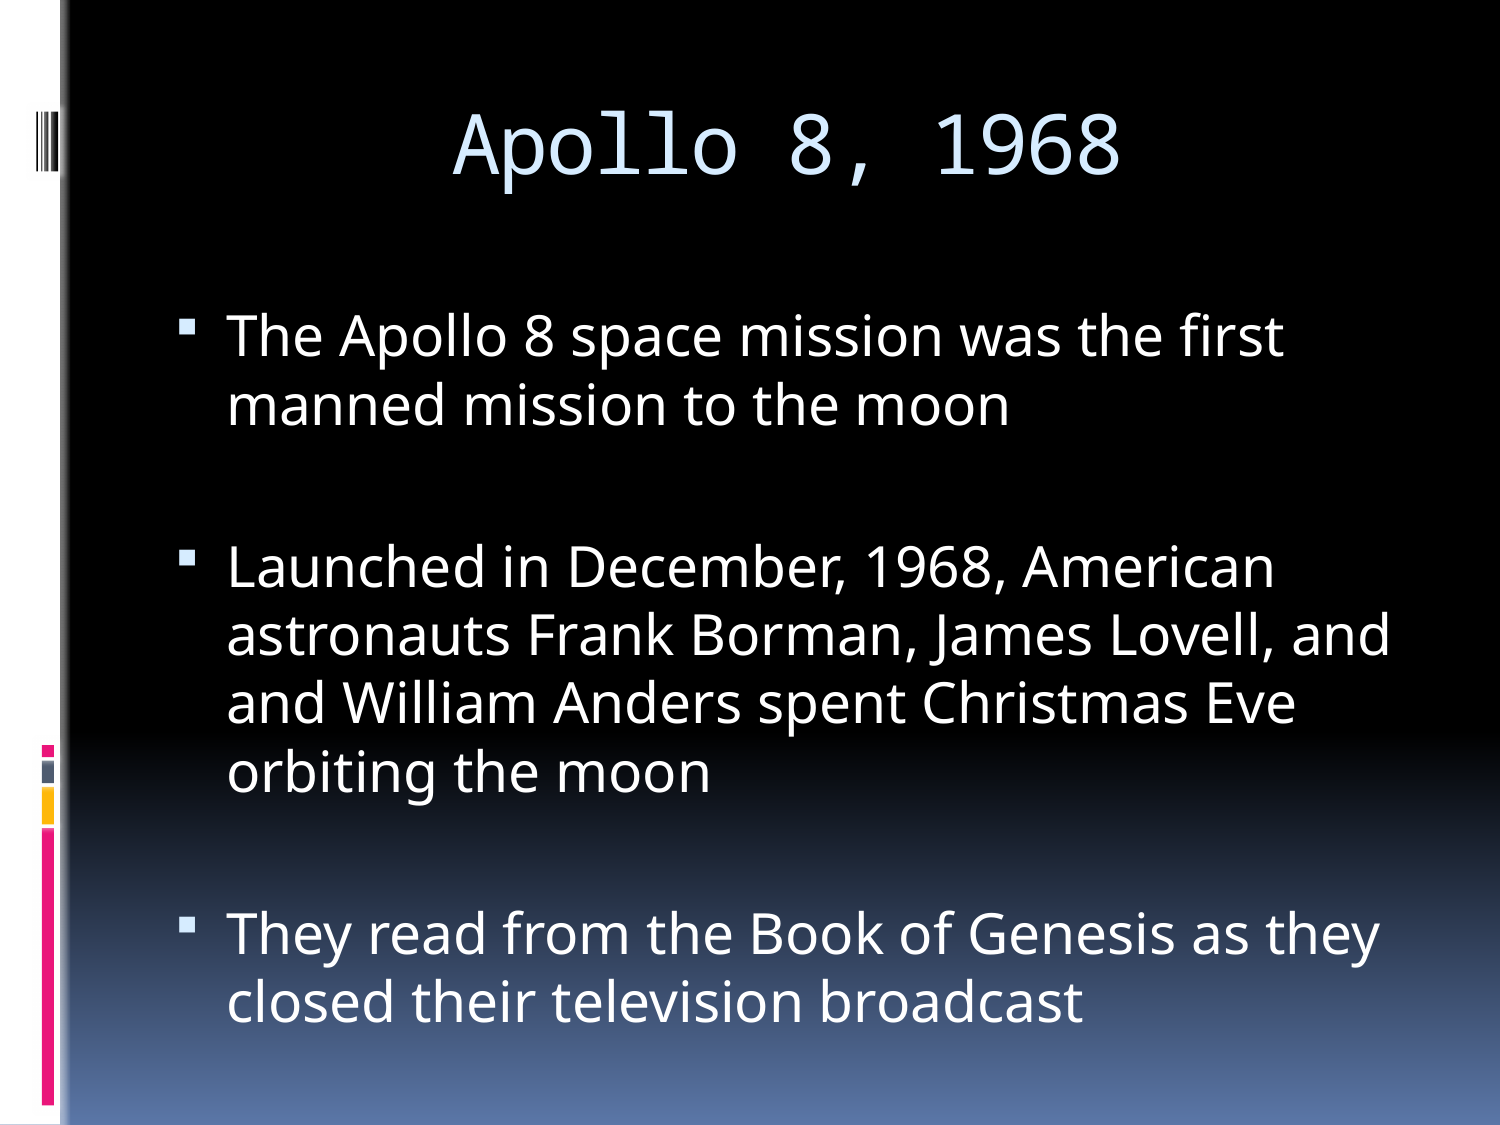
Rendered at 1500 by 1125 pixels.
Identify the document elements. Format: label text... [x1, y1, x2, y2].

list The Apollo 8 space mission was the first manned mission to the moon Launched in December, 1968, American astronauts Frank Borman, James Lovell, and and William Anders spent Christmas Eve orbiting the moon They read from the Book of Genesis as they closed their television broadcast [150, 292, 1425, 1043]
title Apollo 8, 1968 [150, 83, 1425, 234]
